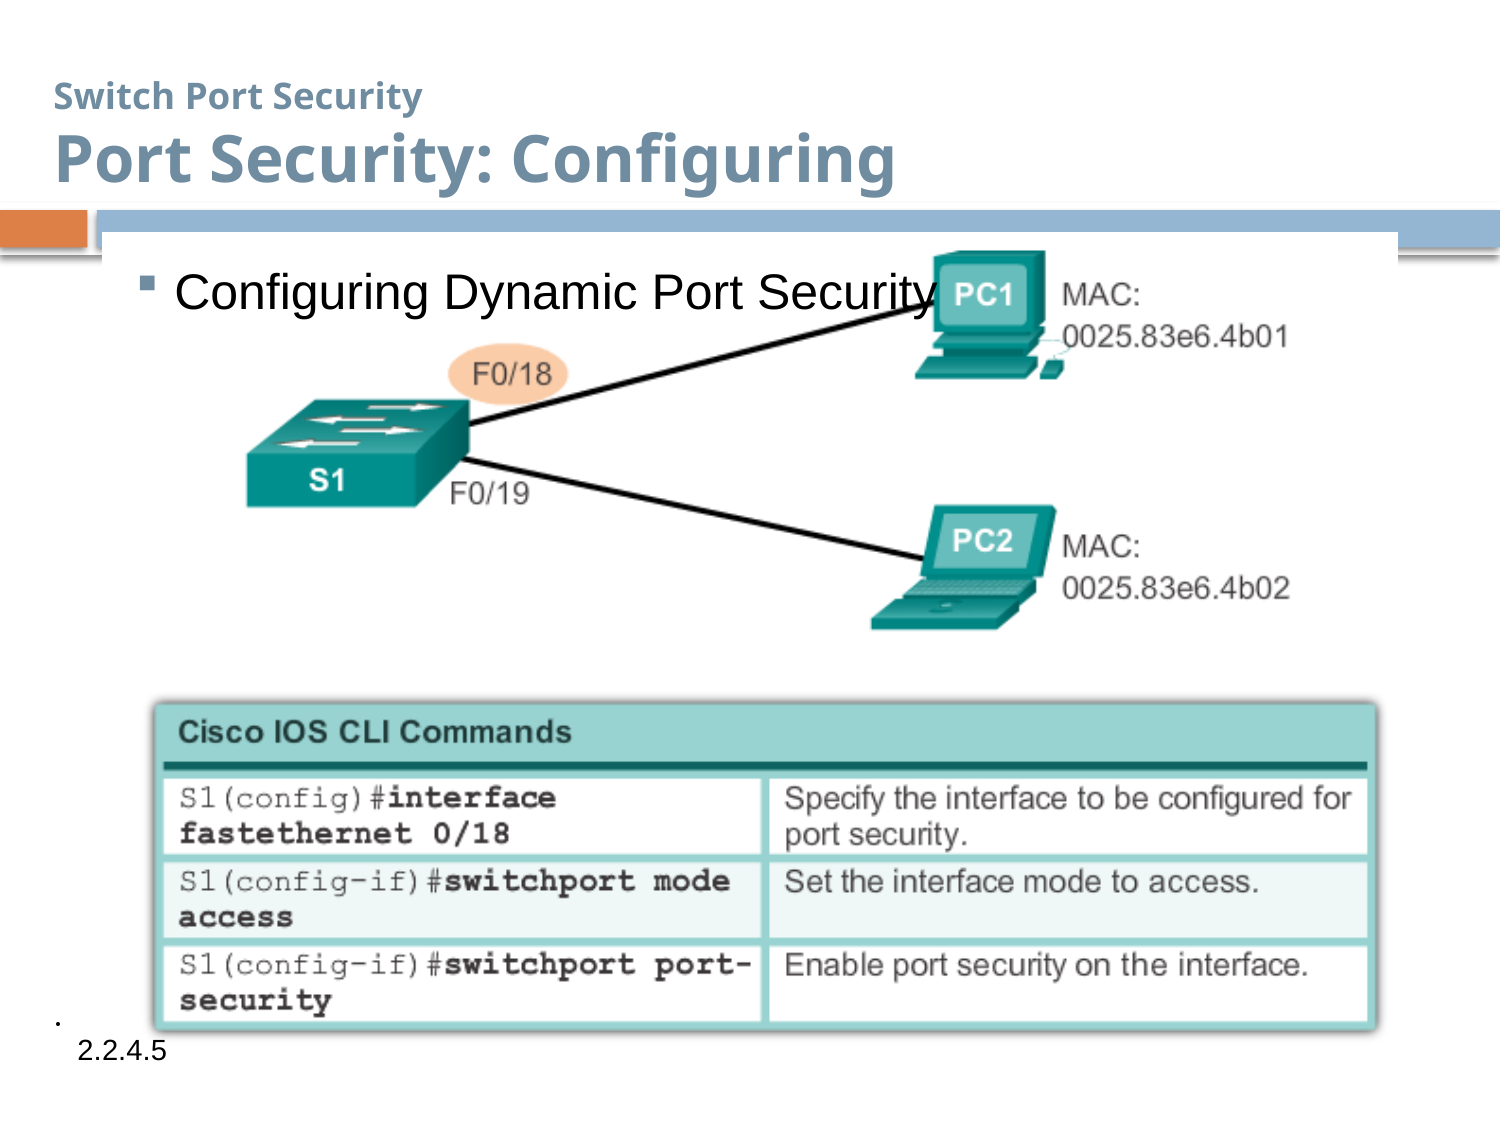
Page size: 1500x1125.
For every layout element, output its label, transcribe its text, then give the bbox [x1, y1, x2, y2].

title Switch Port Security Port Security: Configuring [38, 65, 1375, 204]
text_box [83, 230, 1387, 1031]
picture [101, 232, 1398, 1048]
